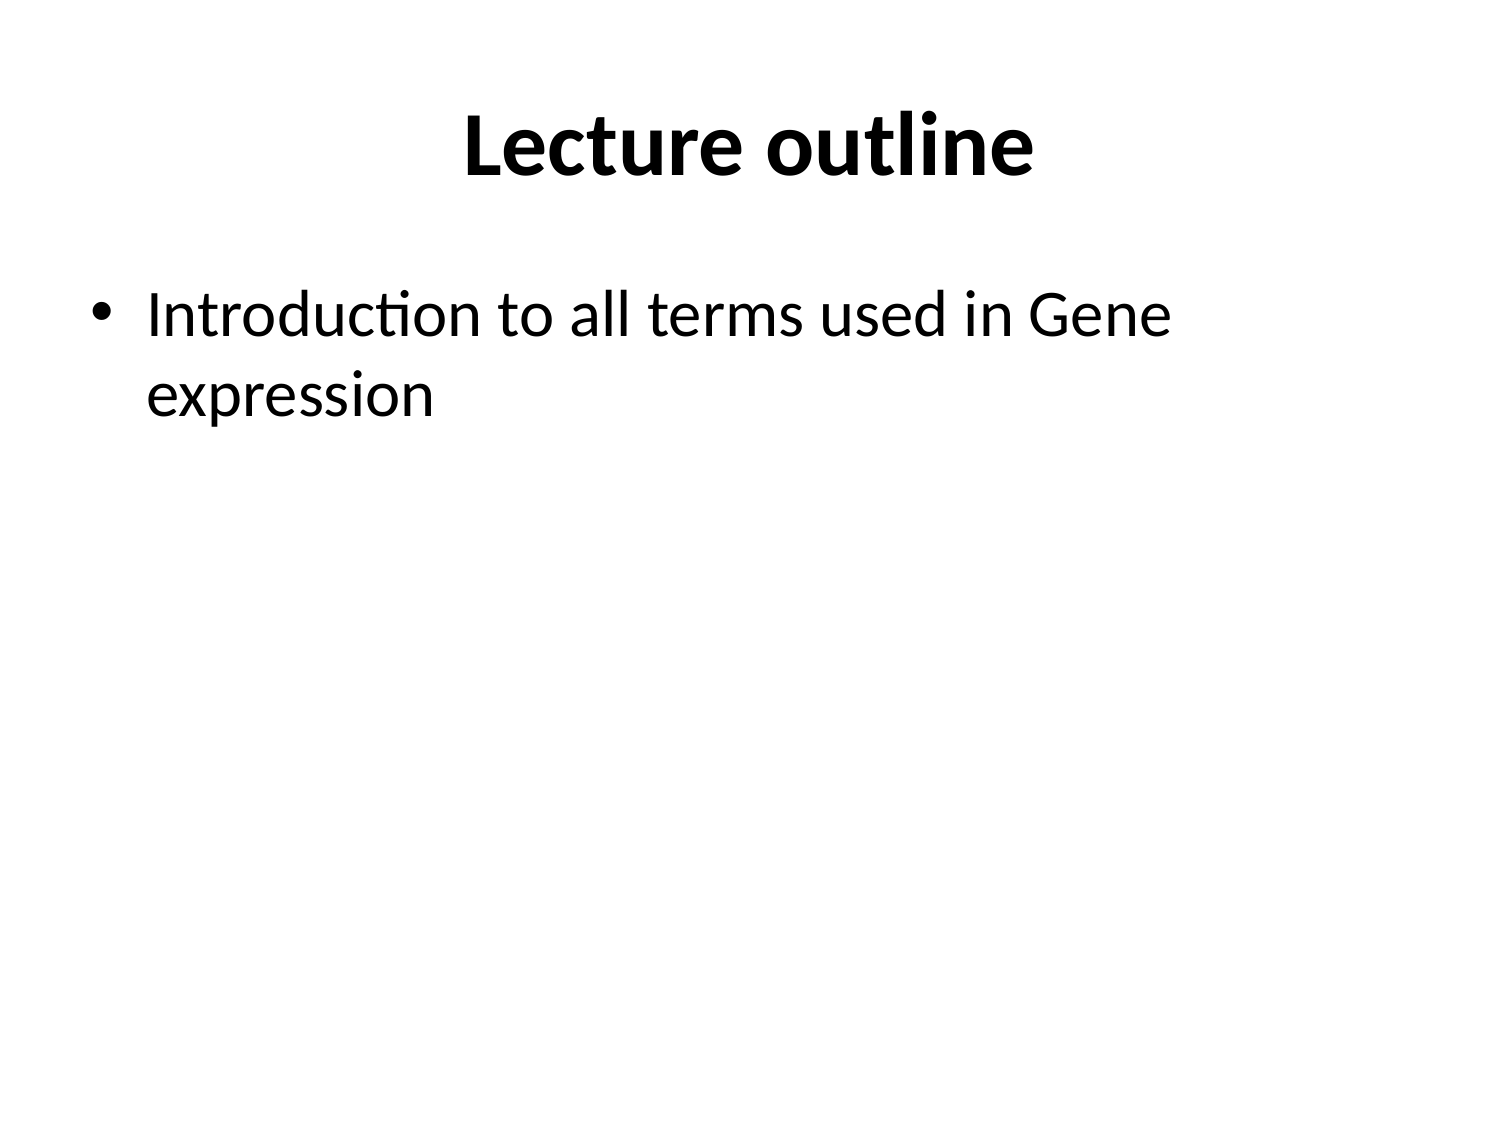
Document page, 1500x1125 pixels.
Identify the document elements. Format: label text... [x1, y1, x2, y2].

title Lecture outline [75, 45, 1425, 233]
list Introduction to all terms used in Gene expression [75, 262, 1425, 1005]
